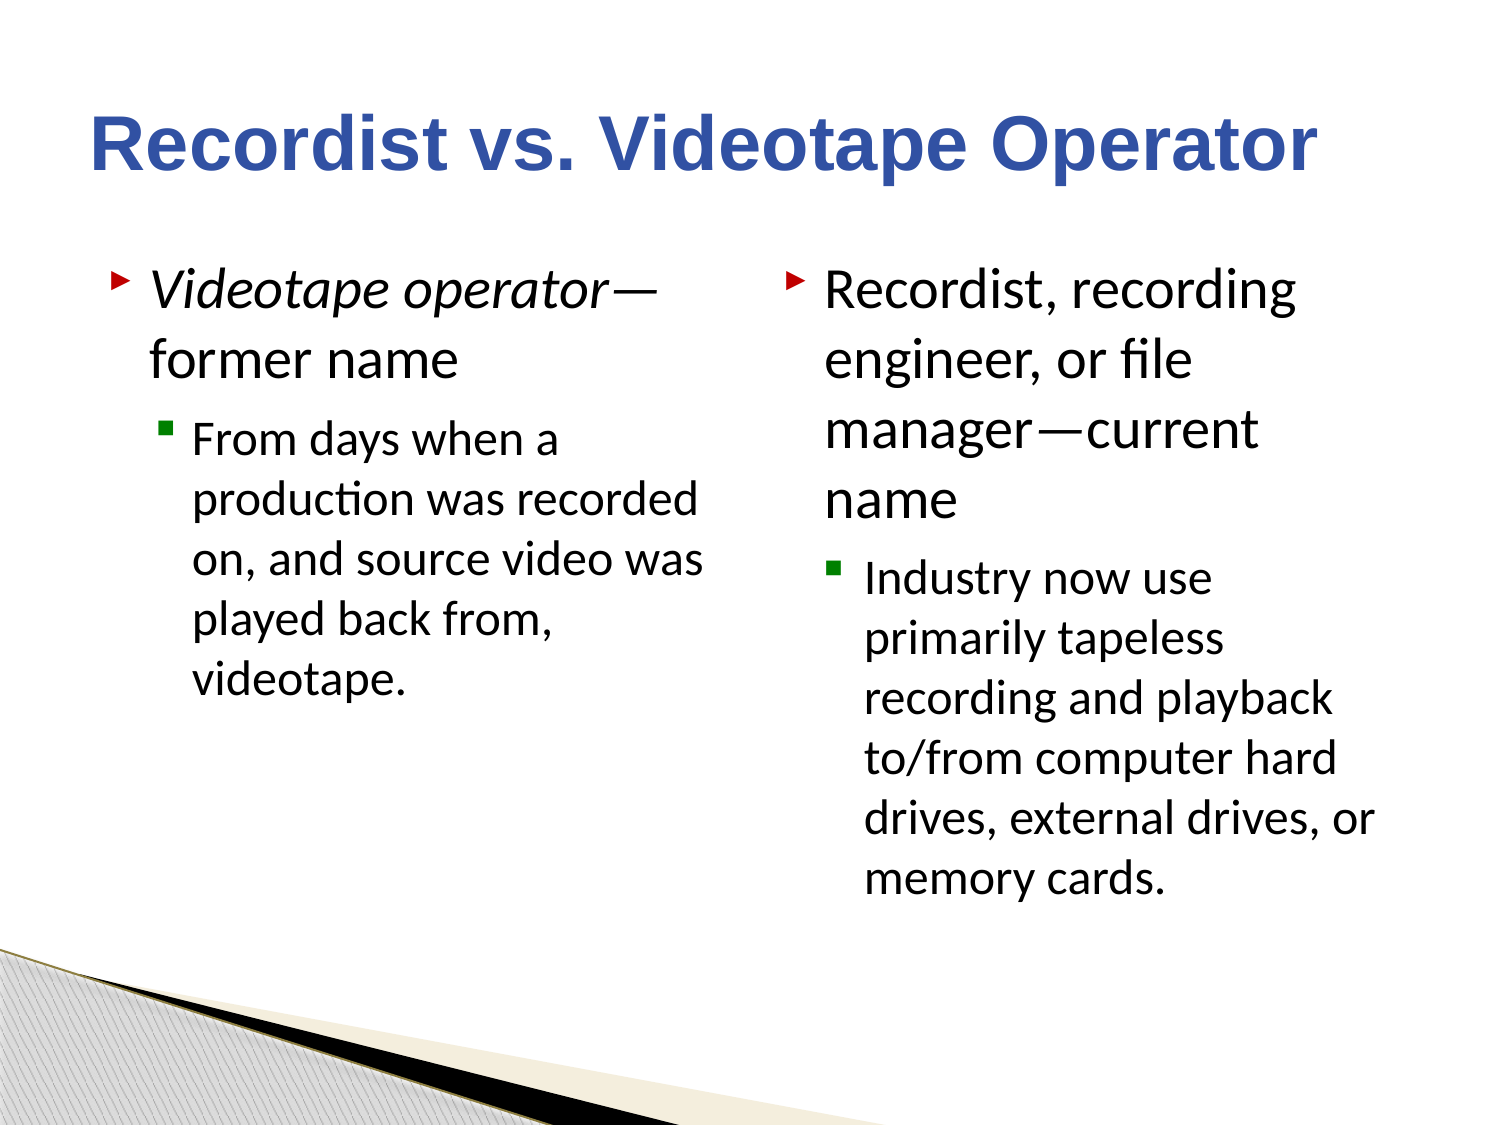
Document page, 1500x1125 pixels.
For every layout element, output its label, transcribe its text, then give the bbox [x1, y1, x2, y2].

title Recordist vs. Videotape Operator [75, 45, 1425, 233]
list Videotape operator—former name From days when a production was recorded on, and source video was played back from, videotape. [74, 242, 738, 986]
list Recordist, recording engineer, or file manager—current name Industry now use primarily tapeless recording and playback to/from computer hard drives, external drives, or memory cards. [749, 242, 1413, 1076]
